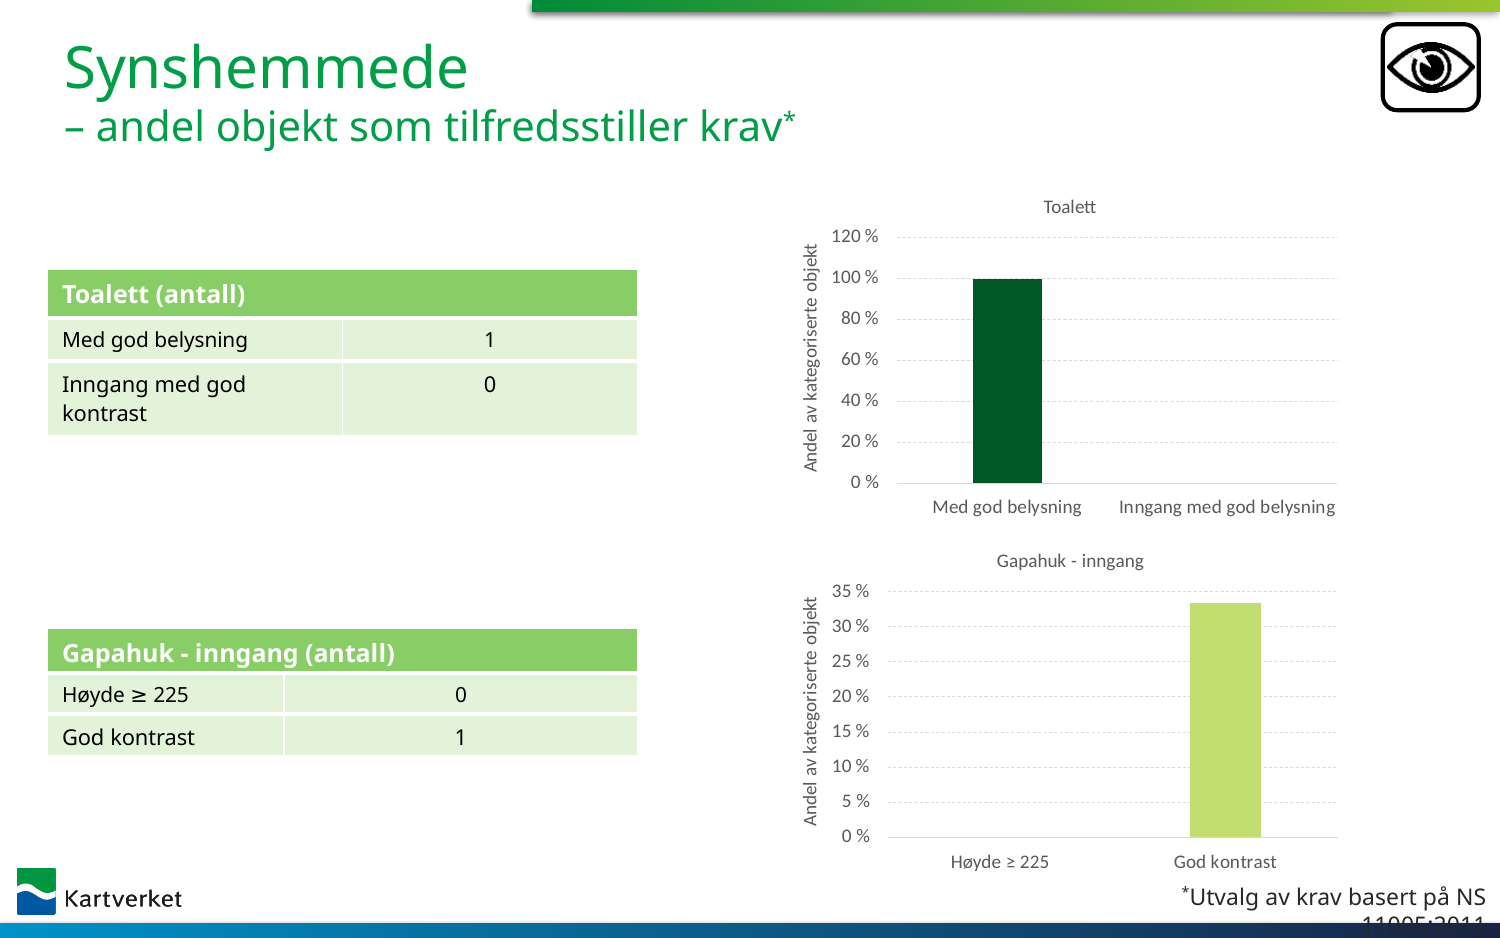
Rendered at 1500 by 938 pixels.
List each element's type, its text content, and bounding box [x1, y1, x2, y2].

table_cell 0 [343, 363, 637, 435]
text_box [1382, 24, 1480, 111]
table_cell Med god belysning [48, 320, 342, 359]
text_box *Utvalg av krav basert på NS 11005:2011 [1068, 873, 1500, 938]
table_cell Inngang med god kontrast [48, 363, 342, 435]
table_cell Høyde ≥ 225 [48, 675, 283, 712]
table_cell 1 [285, 716, 637, 755]
table_cell God kontrast [48, 716, 283, 755]
table_cell 0 [285, 675, 637, 712]
table_header Gapahuk - inngang (antall) [48, 629, 637, 671]
picture [791, 541, 1349, 880]
text_box Synshemmede – andel objekt som tilfredsstiller krav* [49, 24, 1431, 158]
picture [791, 187, 1348, 526]
table_cell 1 [343, 320, 637, 359]
table_header Toalett (antall) [48, 270, 637, 316]
